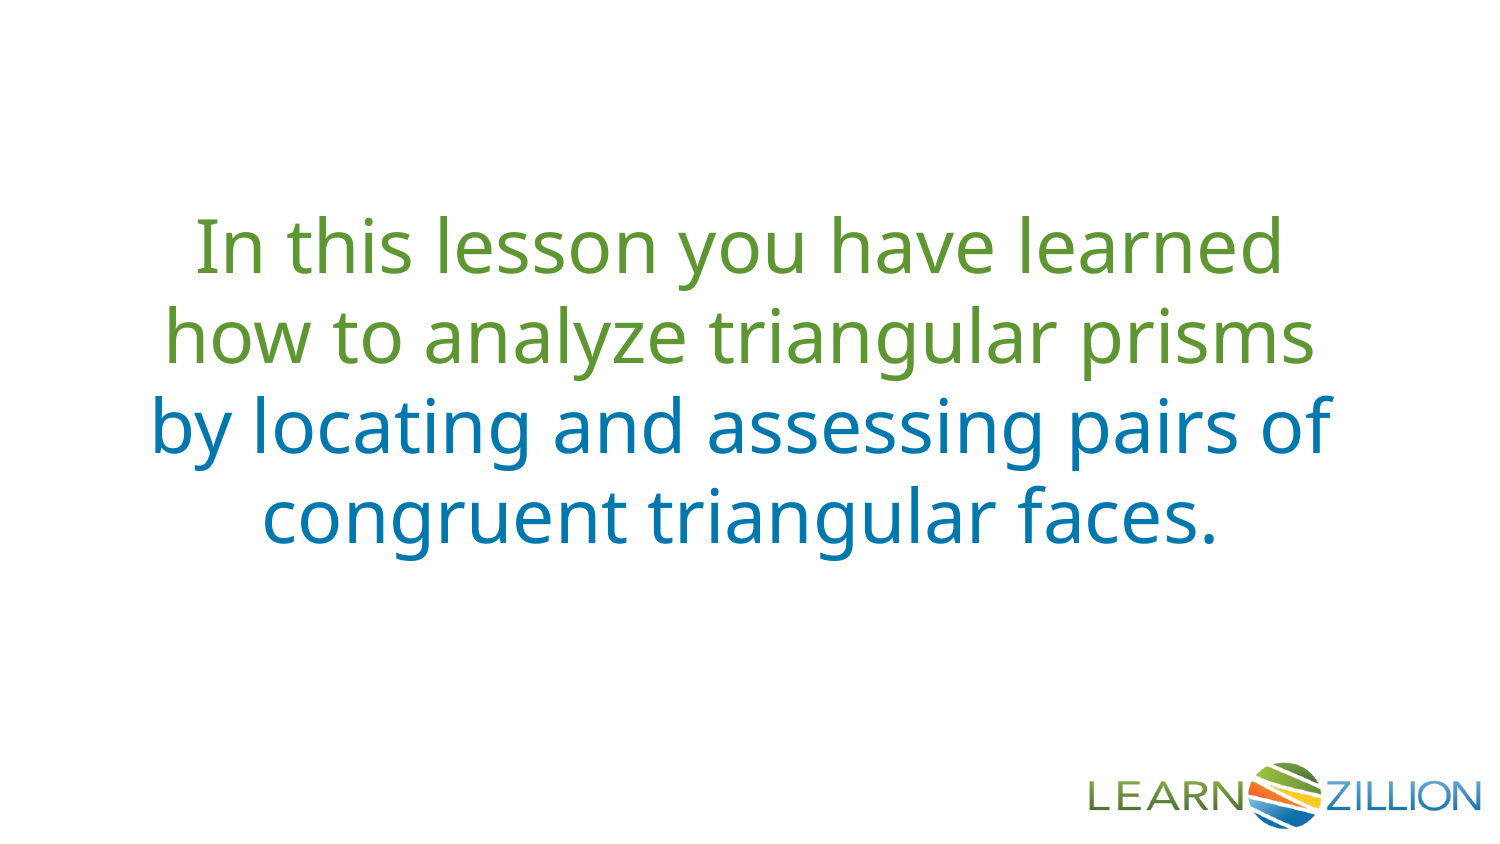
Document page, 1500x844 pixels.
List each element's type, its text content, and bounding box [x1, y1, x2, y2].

picture [1087, 759, 1482, 831]
text_box In this lesson you have learned how to analyze triangular prisms by locating and assessing pairs of congruent triangular faces. [131, 191, 1350, 566]
